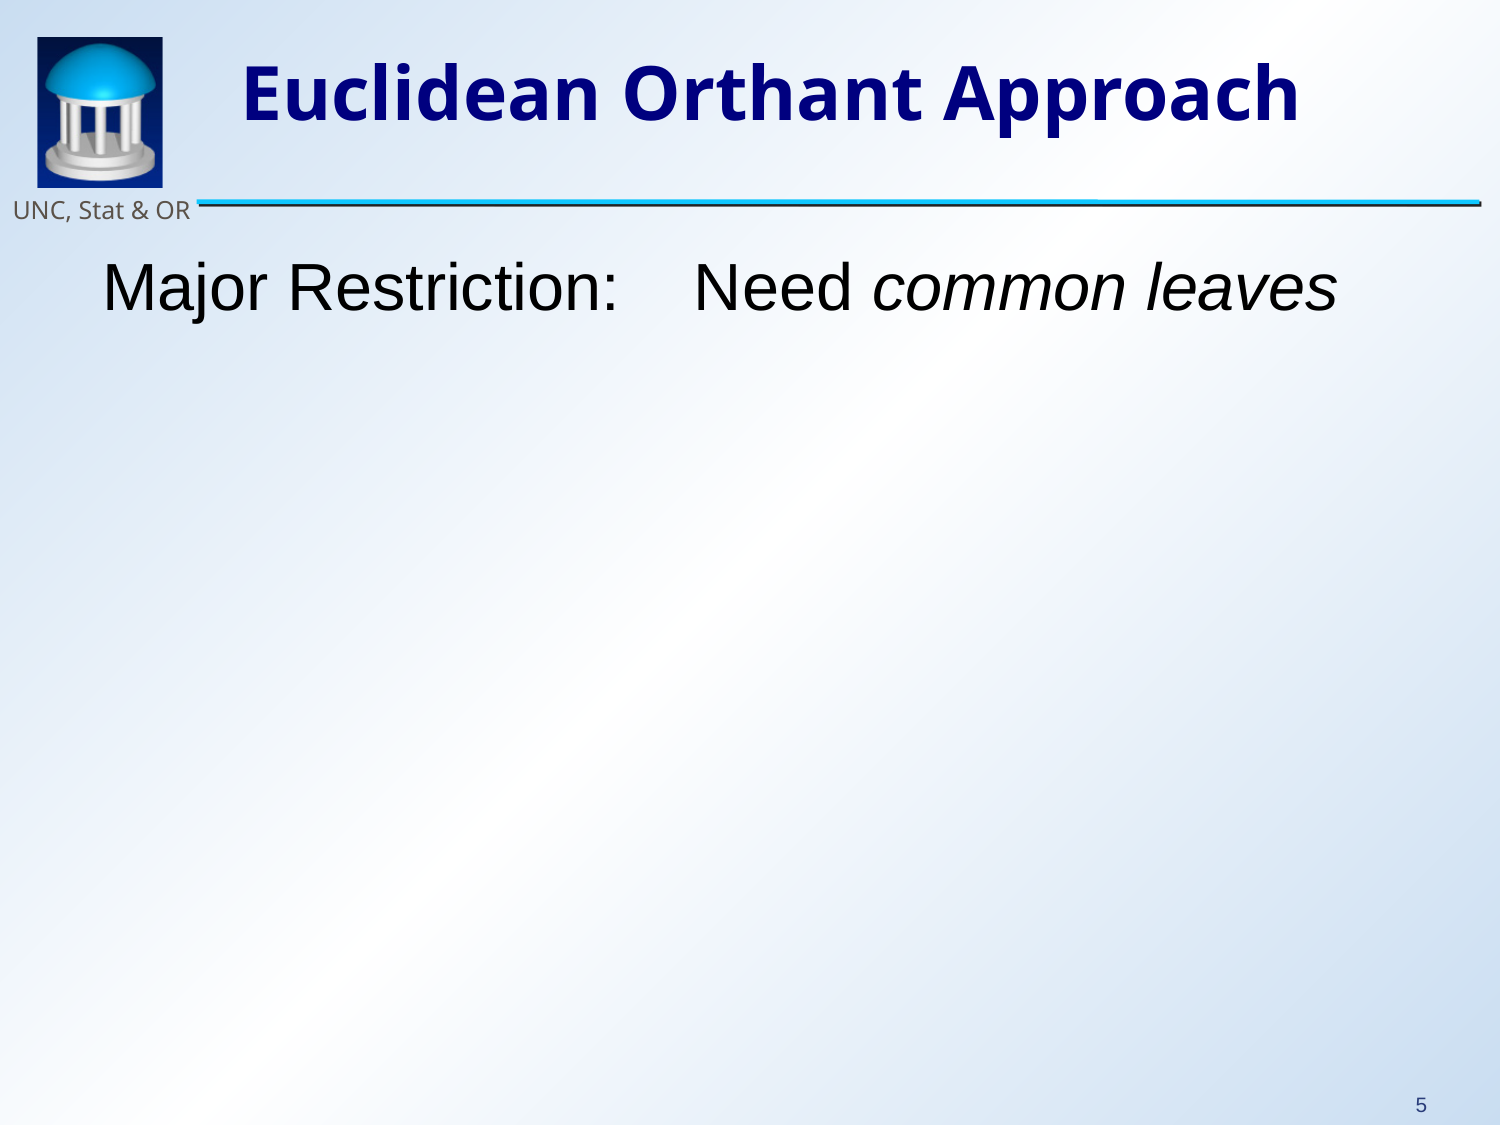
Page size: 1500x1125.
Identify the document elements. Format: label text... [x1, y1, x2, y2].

text_box Major Restriction: Need common leaves [87, 212, 1450, 332]
title Euclidean Orthant Approach [224, 24, 1438, 156]
